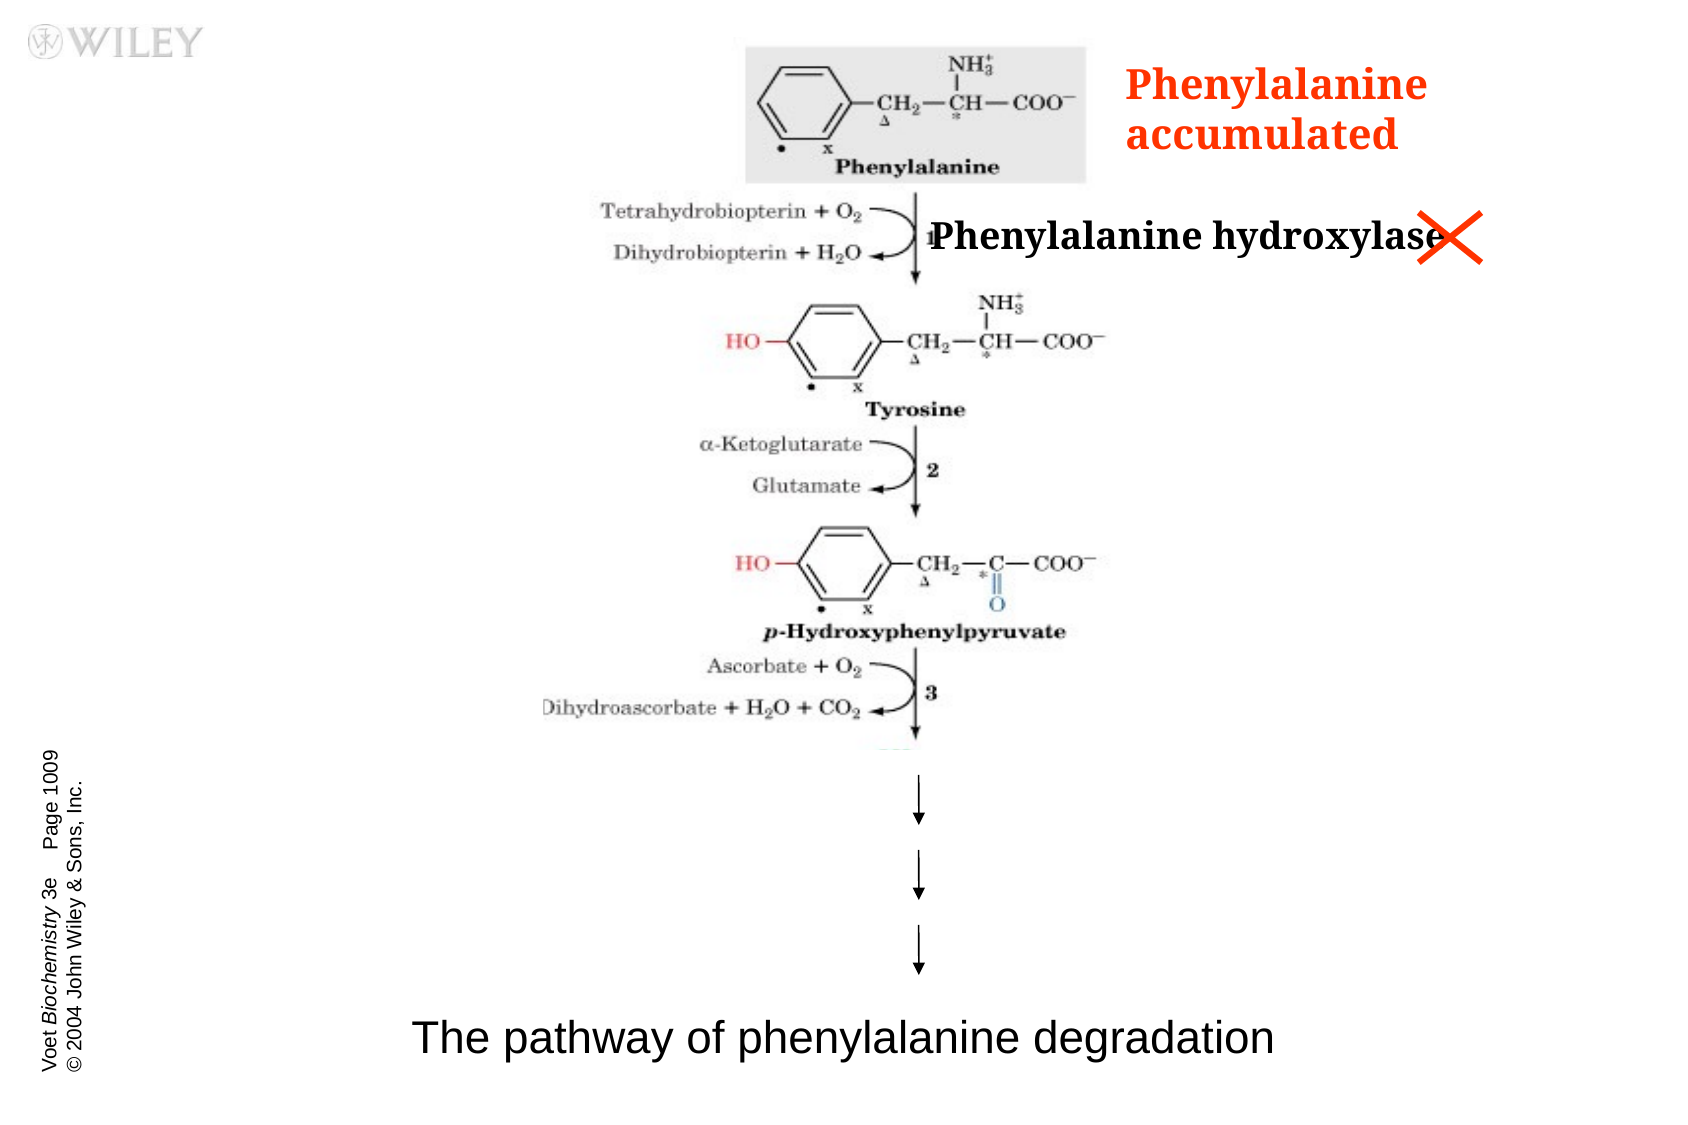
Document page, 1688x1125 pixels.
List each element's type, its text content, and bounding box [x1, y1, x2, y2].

text_box Page 1009 [29, 727, 70, 865]
title The pathway of phenylalanine degradation [126, 999, 1561, 1075]
picture [28, 24, 205, 61]
text_box Phenylalanine accumulated [1135, 50, 1444, 166]
text_box Phenylalanine hydroxylase [1135, 204, 1462, 265]
text_box [912, 774, 925, 826]
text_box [1418, 212, 1482, 263]
footer Voet Biochemistry 3e © 2004 John Wiley & Sons, Inc. [28, 625, 113, 1088]
text_box [912, 849, 925, 901]
text_box [912, 924, 925, 976]
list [543, 37, 1132, 751]
